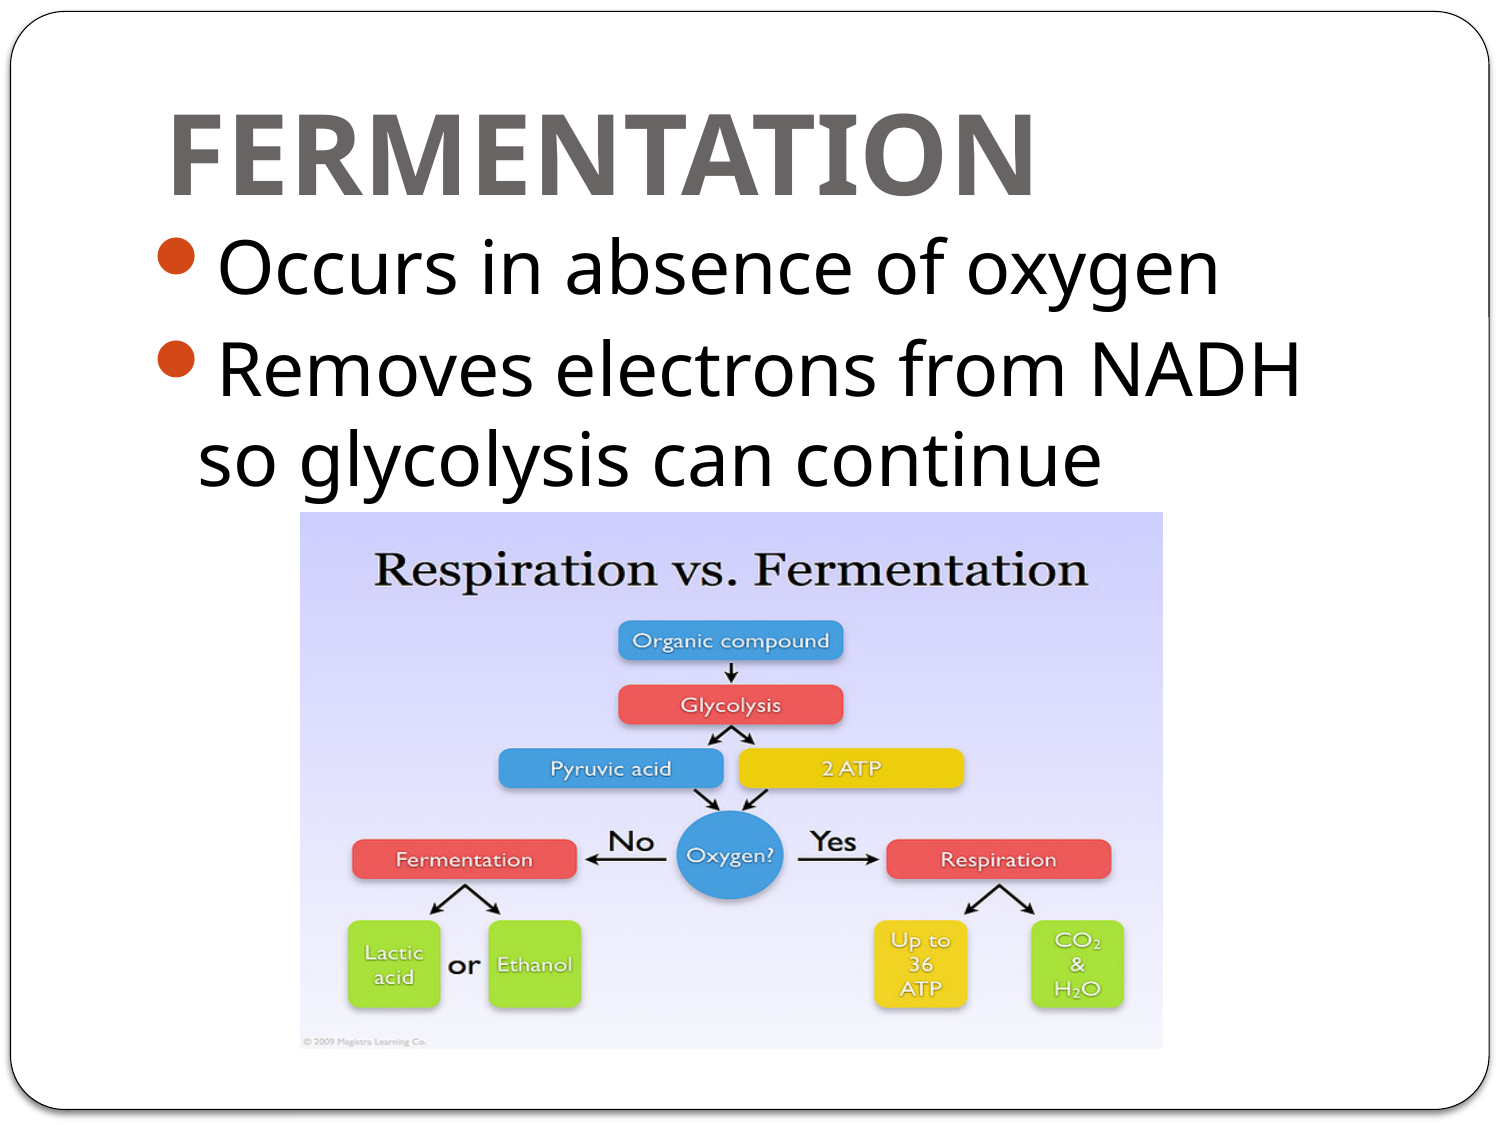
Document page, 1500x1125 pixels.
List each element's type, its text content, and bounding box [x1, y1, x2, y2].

title FERMENTATION [150, 45, 1425, 233]
list Occurs in absence of oxygen Removes electrons from NADH so glycolysis can continue [137, 212, 1413, 963]
picture [299, 512, 1163, 1049]
